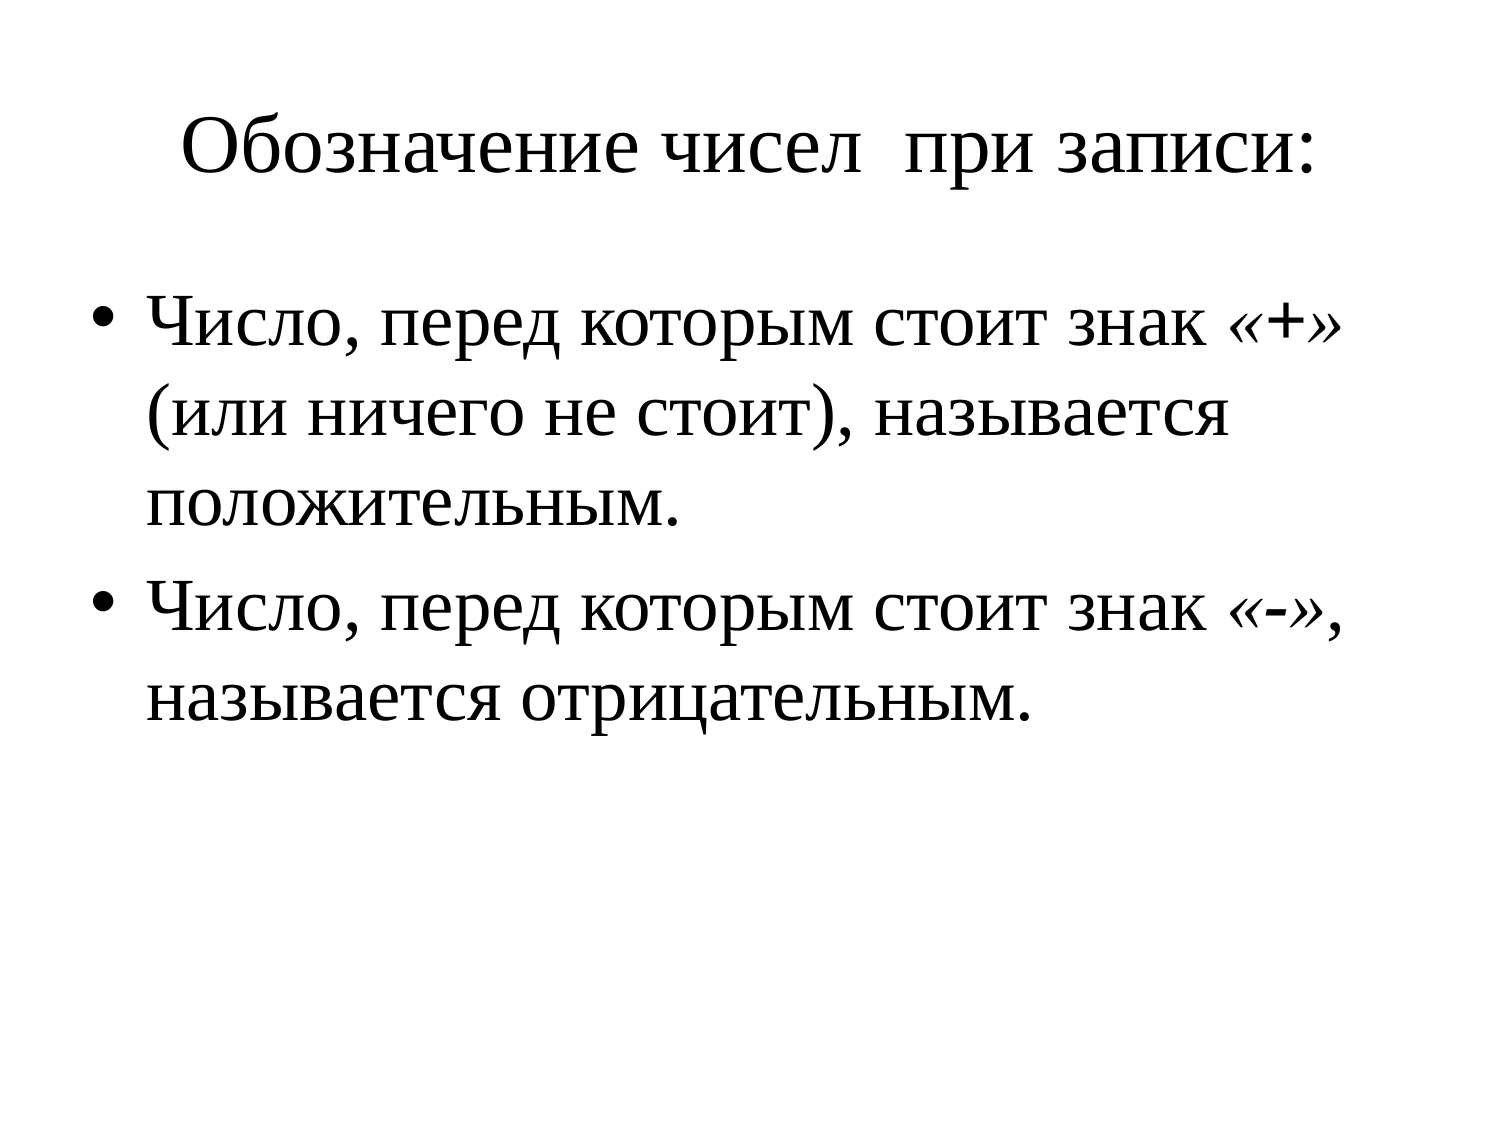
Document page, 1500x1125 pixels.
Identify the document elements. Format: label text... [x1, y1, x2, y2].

list Число, перед которым стоит знак «+» (или ничего не стоит), называется положительным. Число, перед которым стоит знак «-», называется отрицательным. [75, 262, 1500, 1005]
title Обозначение чисел при записи: [75, 45, 1425, 233]
